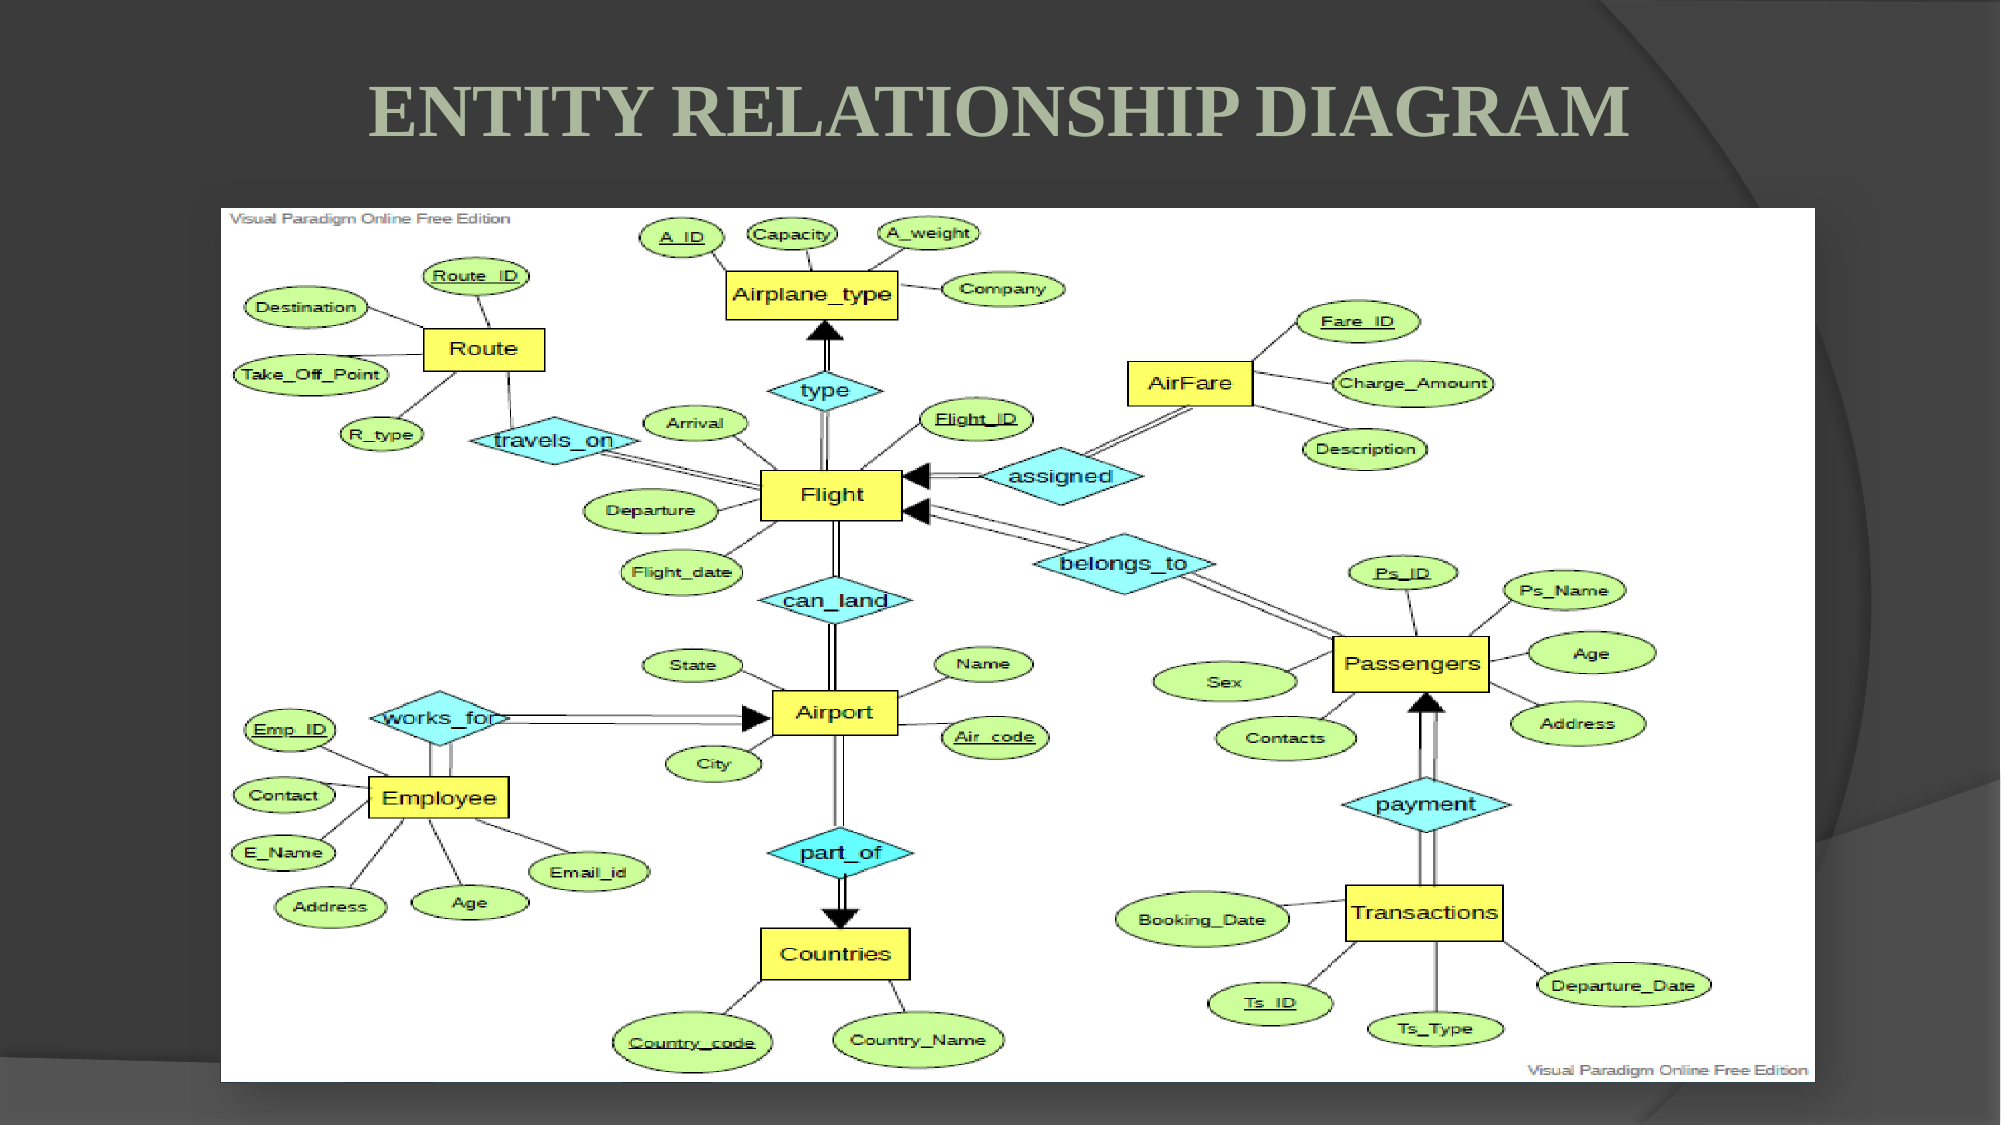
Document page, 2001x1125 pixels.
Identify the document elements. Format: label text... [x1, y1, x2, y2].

picture [220, 207, 1816, 1083]
title ENTITY RELATIONSHIP DIAGRAM [324, 42, 1675, 171]
